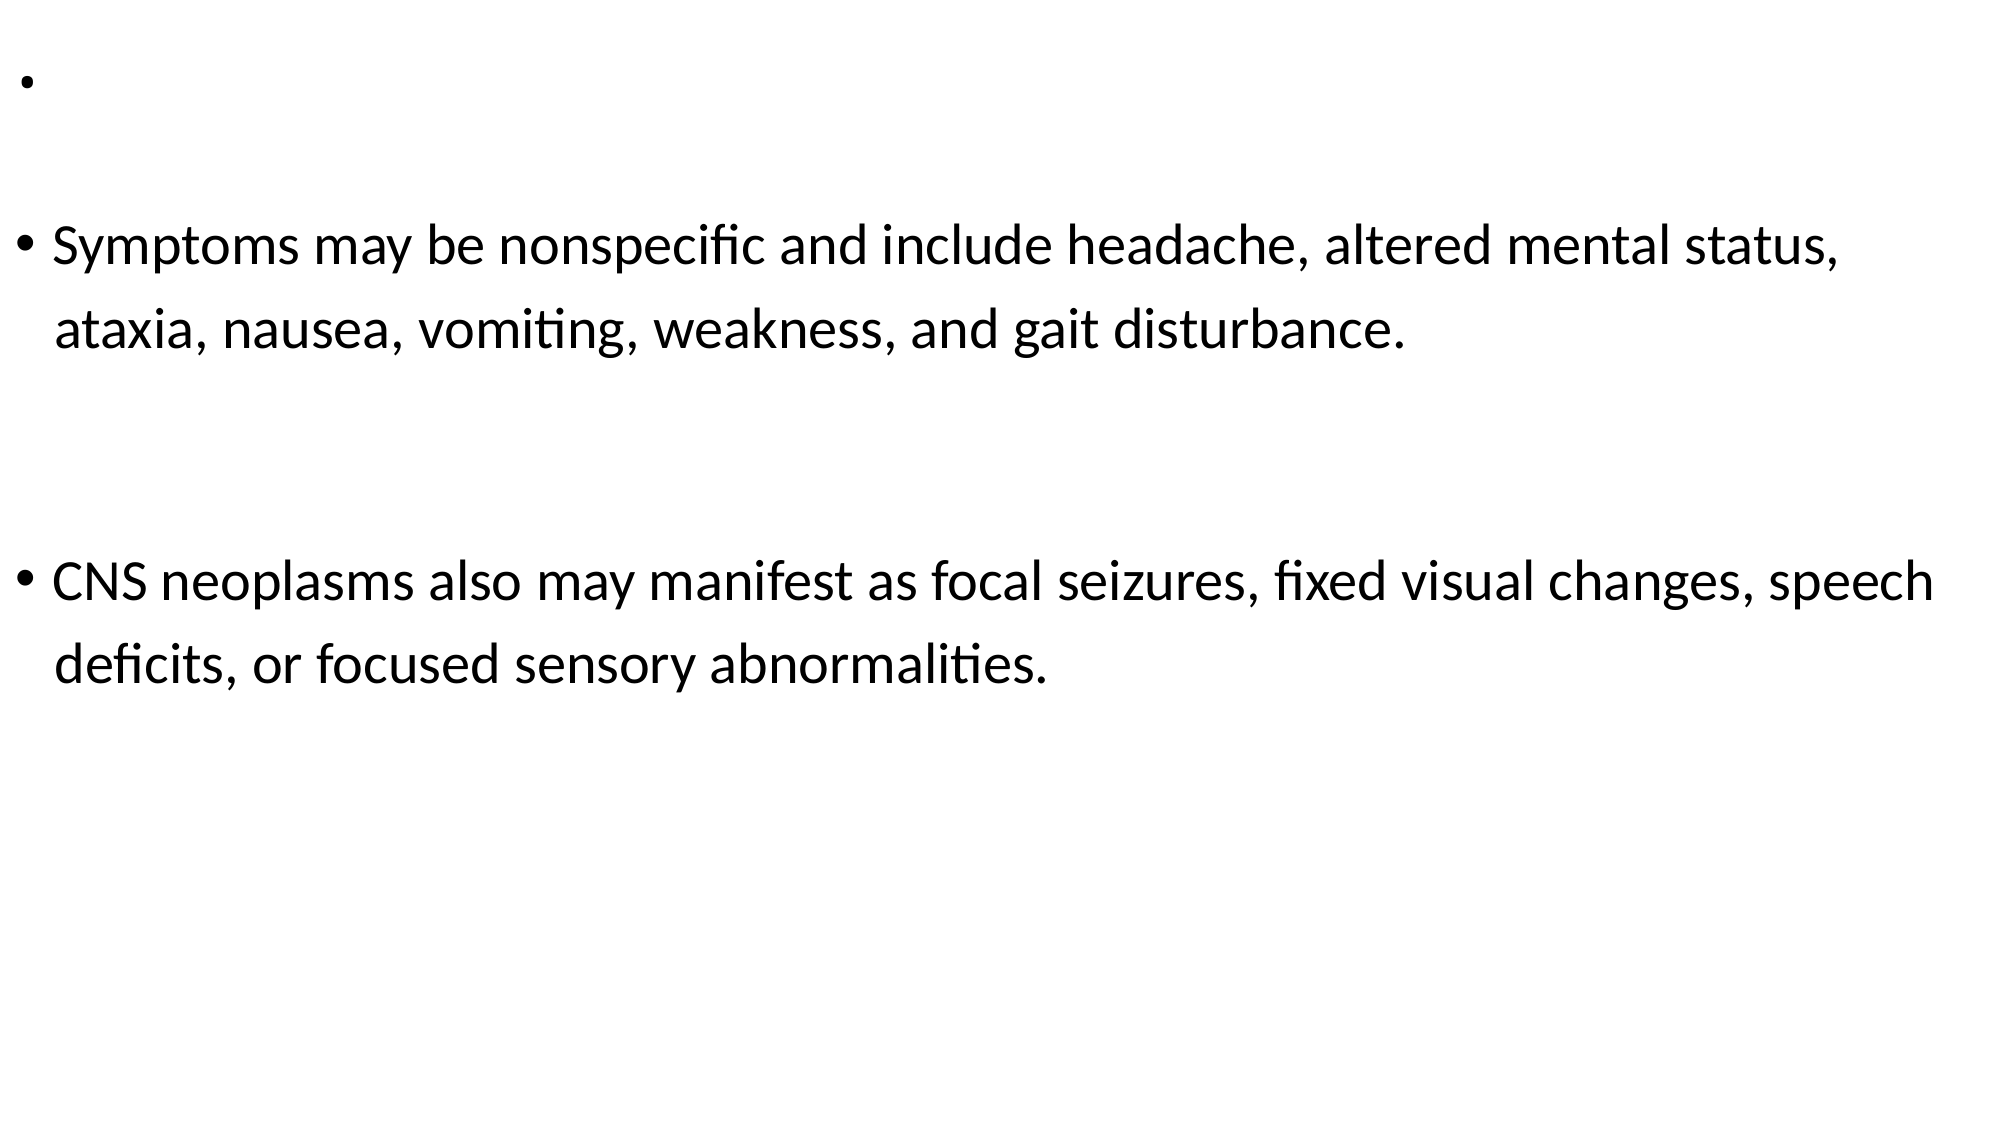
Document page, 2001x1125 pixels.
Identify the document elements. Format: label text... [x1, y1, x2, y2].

title . [0, 0, 1863, 116]
list Symptoms may be nonspecific and include headache, altered mental status, ataxia, nausea, vomiting, weakness, and gait disturbance. CNS neoplasms also may manifest as focal seizures, fixed visual changes, speech deficits, or focused sensory abnormalities. [0, 116, 2000, 1125]
